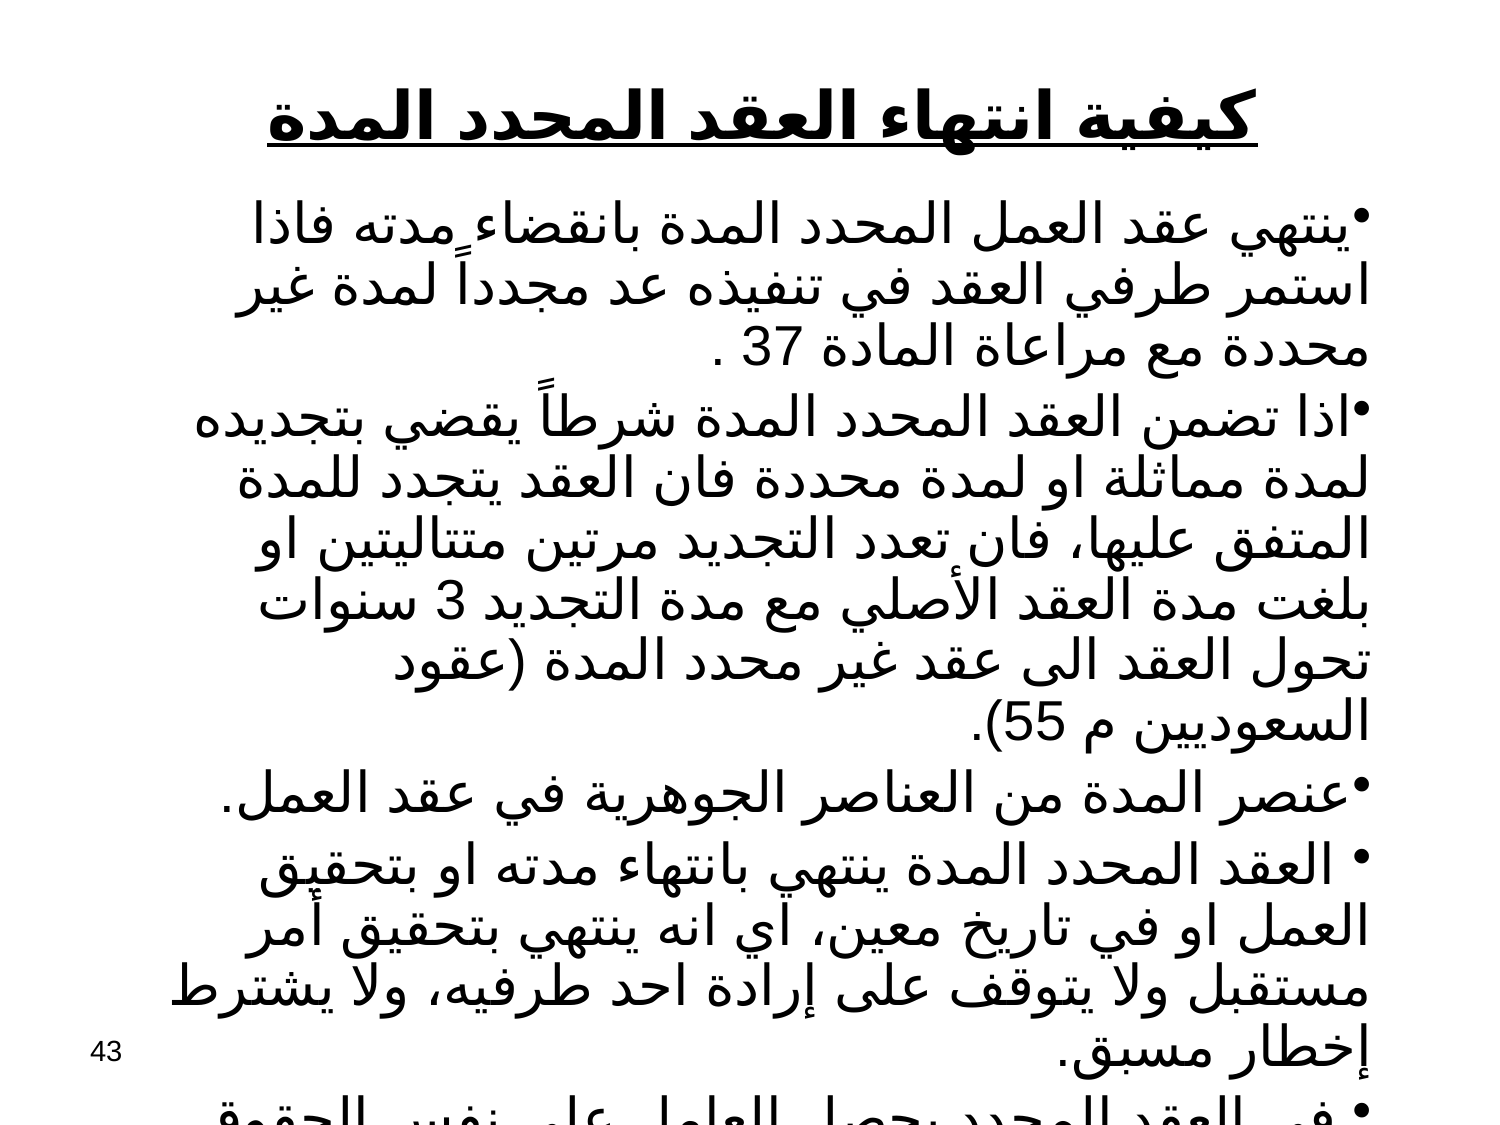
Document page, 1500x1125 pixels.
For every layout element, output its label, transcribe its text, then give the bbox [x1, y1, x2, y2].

subtitle ينتهي عقد العمل المحدد المدة بانقضاء مدته فاذا استمر طرفي العقد في تنفيذه عد مجدداً لمدة غير محددة مع مراعاة المادة 37 . اذا تضمن العقد المحدد المدة شرطاً يقضي بتجديده لمدة مماثلة او لمدة محددة فان العقد يتجدد للمدة المتفق عليها، فان تعدد التجديد مرتين متتاليتين او بلغت مدة العقد الأصلي مع مدة التجديد 3 سنوات تحول العقد الى عقد غير محدد المدة (عقود السعوديين م 55). عنصر المدة من العناصر الجوهرية في عقد العمل. العقد المحدد المدة ينتهي بانتهاء مدته او بتحقيق العمل او في تاريخ معين، اي انه ينتهي بتحقيق أمر مستقبل ولا يتوقف على إرادة احد طرفيه، ولا يشترط إخطار مسبق. في العقد المحدد يحصل العامل على نفس الحقوق والميزات. [149, 187, 1388, 1001]
slide_number 43 [74, 1024, 426, 1103]
title كيفية انتهاء العقد المحدد المدة [124, 37, 1401, 188]
